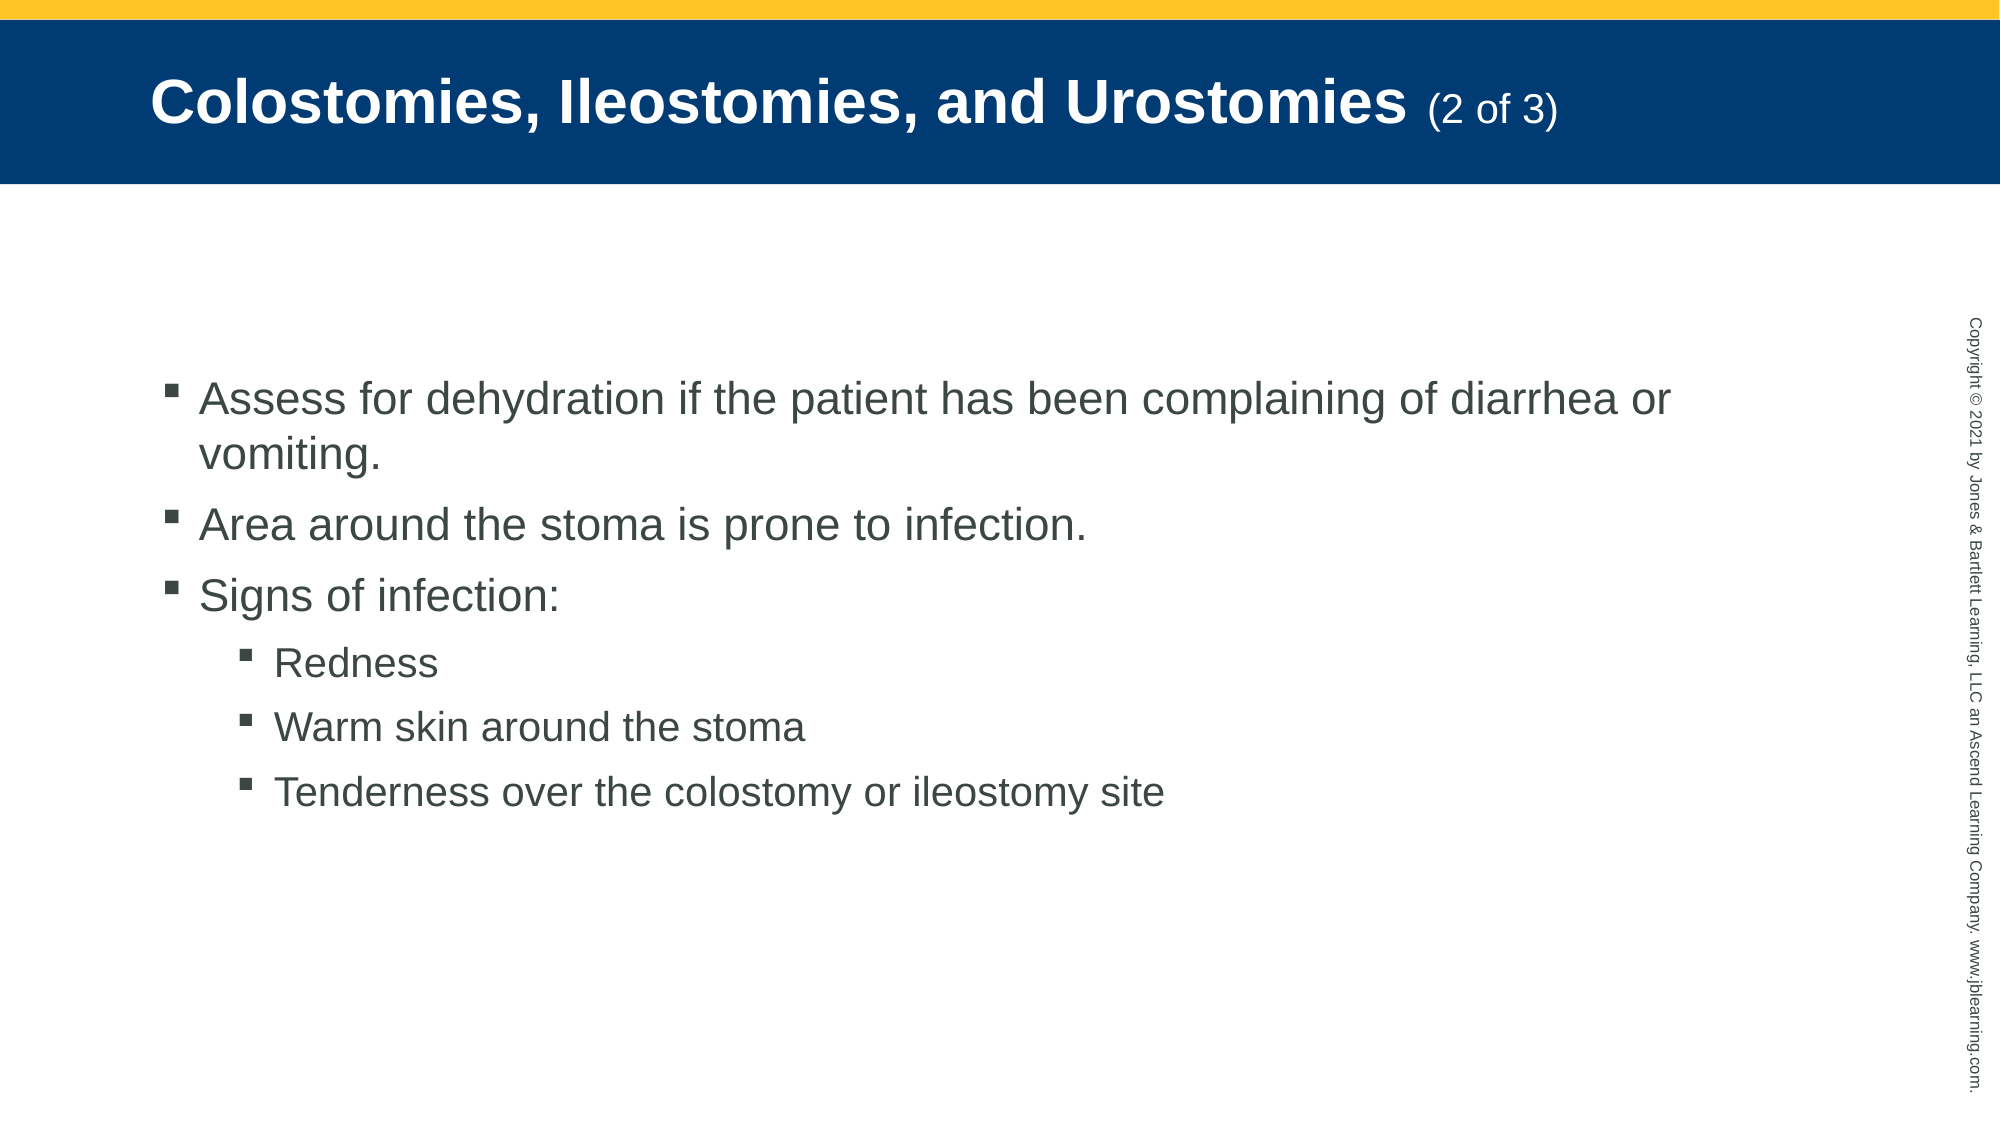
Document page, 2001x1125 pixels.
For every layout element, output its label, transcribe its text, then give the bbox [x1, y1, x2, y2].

list Assess for dehydration if the patient has been complaining of diarrhea or vomiting. Area around the stoma is prone to infection. Signs of infection: Redness Warm skin around the stoma Tenderness over the colostomy or ileostomy site [146, 361, 1859, 1016]
title Colostomies, Ileostomies, and Urostomies (2 of 3) [0, 19, 2000, 185]
